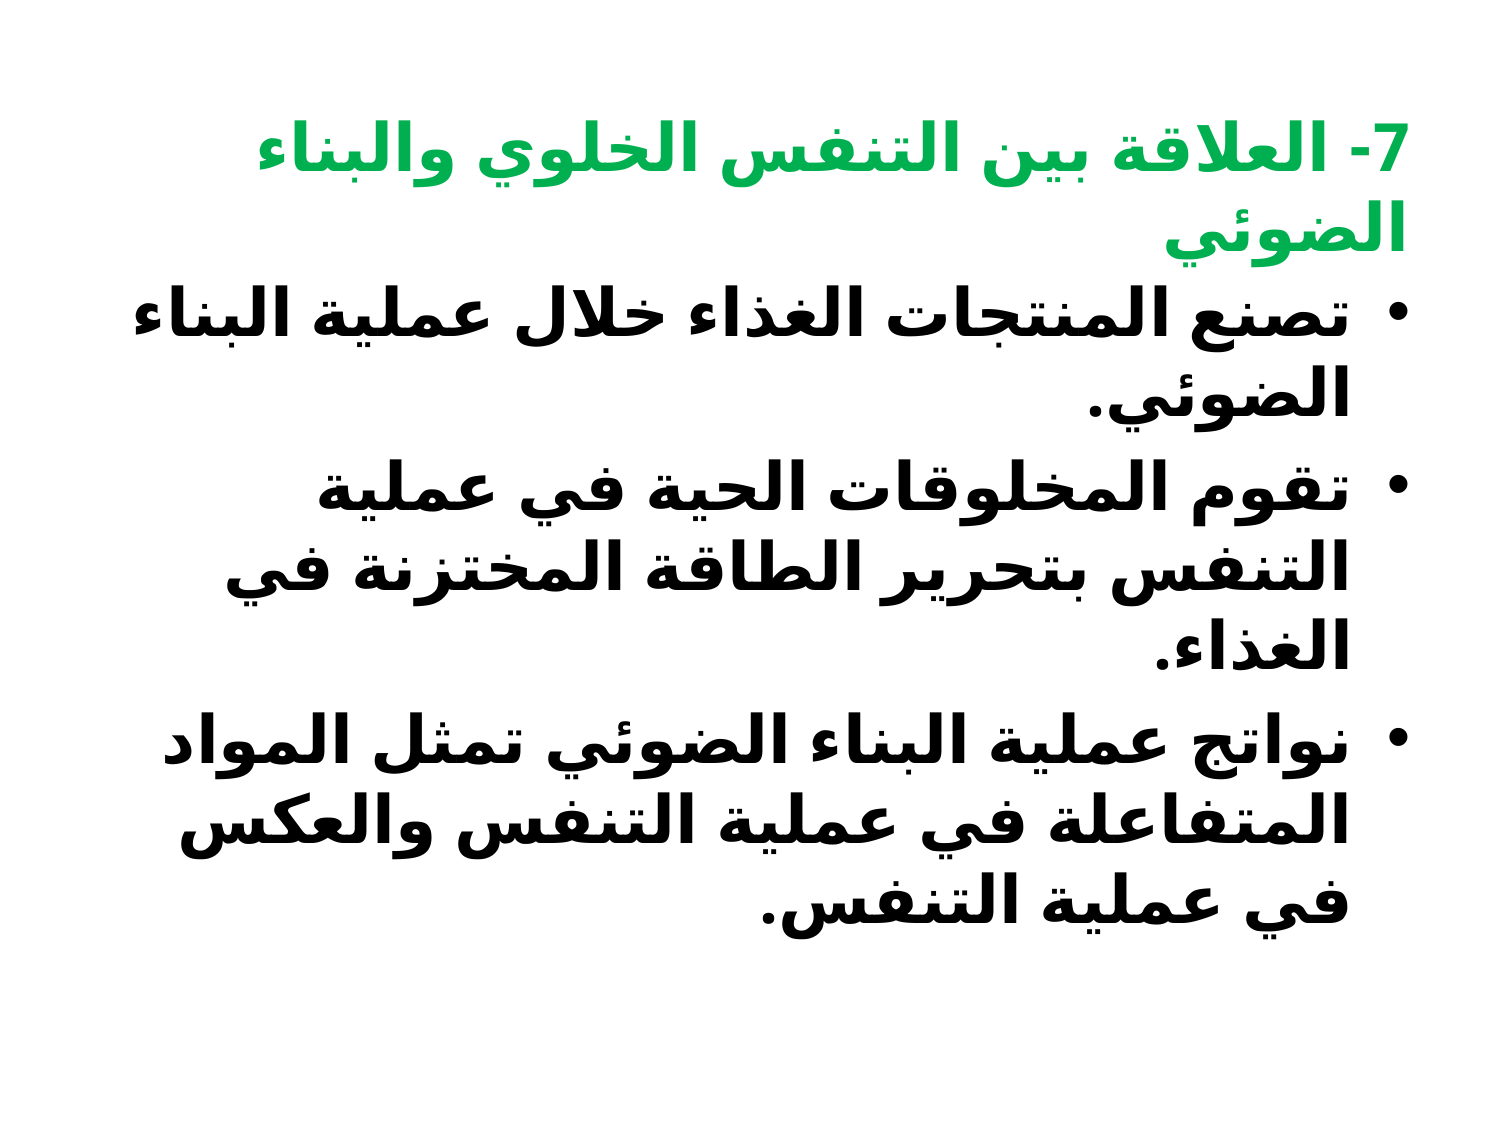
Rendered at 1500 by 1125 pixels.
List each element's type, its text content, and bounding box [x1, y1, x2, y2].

list تصنع المنتجات الغذاء خلال عملية البناء الضوئي. تقوم المخلوقات الحية في عملية التنفس بتحرير الطاقة المختزنة في الغذاء. نواتج عملية البناء الضوئي تمثل المواد المتفاعلة في عملية التنفس والعكس في عملية التنفس. [75, 262, 1425, 1005]
title 7- العلاقة بين التنفس الخلوي والبناء الضوئي [75, 91, 1425, 262]
